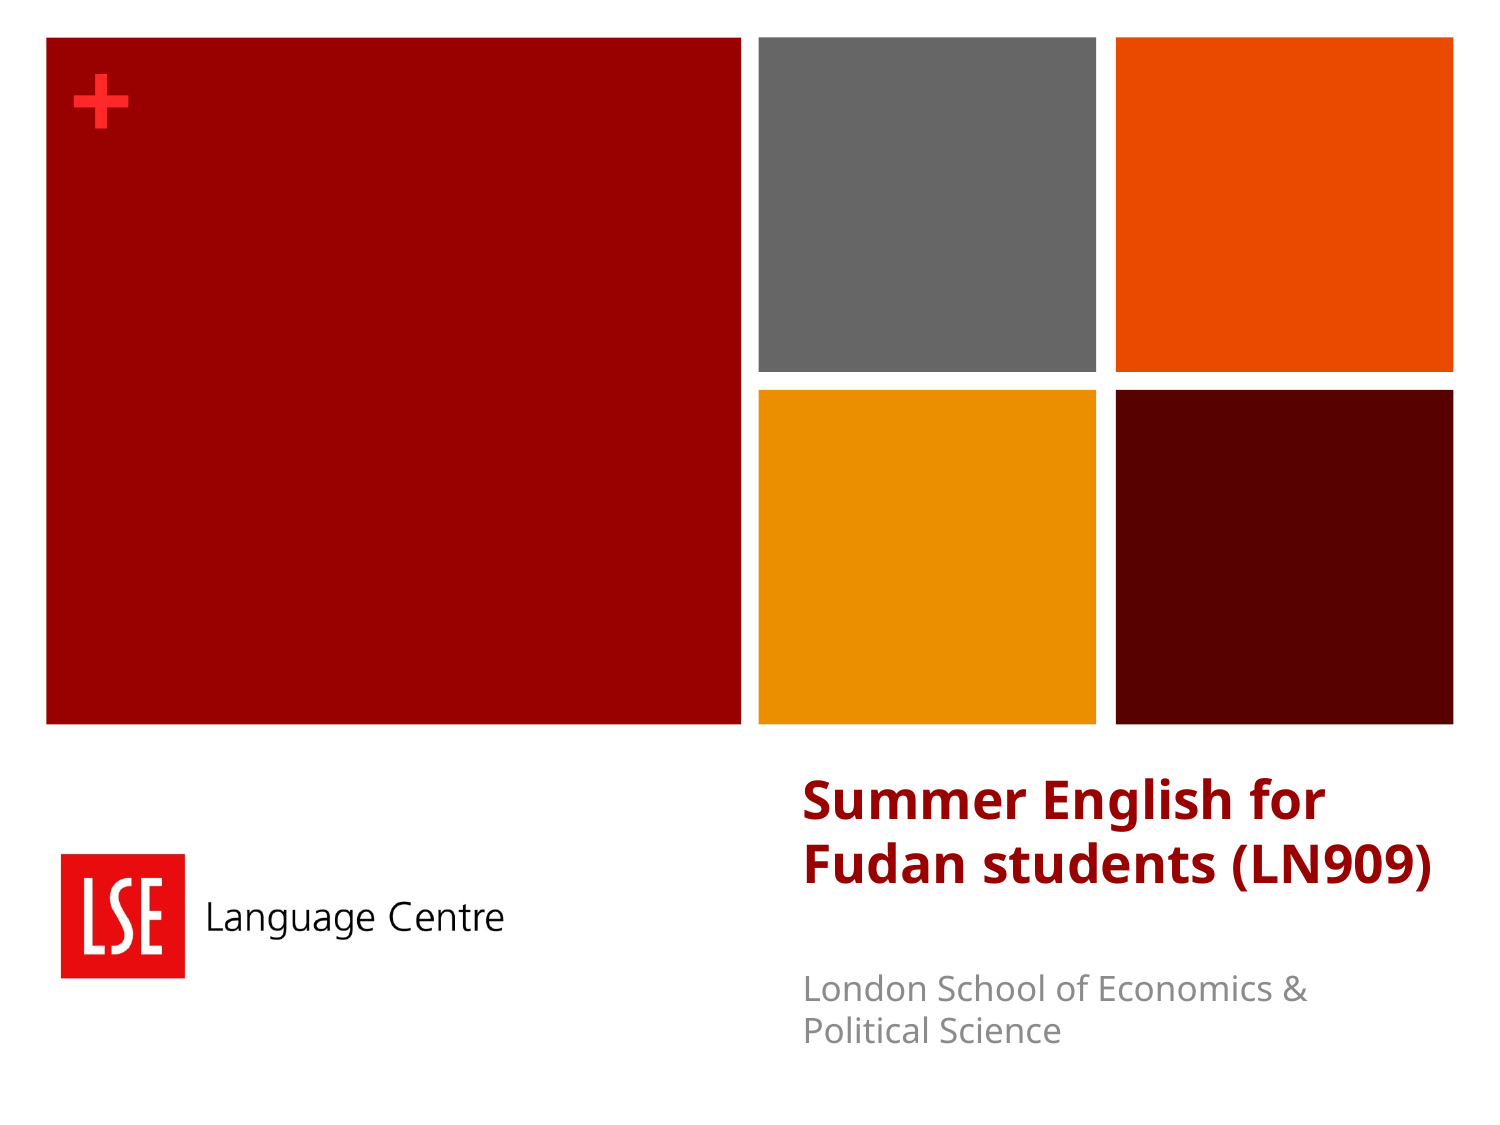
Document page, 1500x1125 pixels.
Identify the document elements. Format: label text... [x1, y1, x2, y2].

subtitle London School of Economics & Political Science [787, 881, 1450, 1059]
title Summer English for Fudan students (LN909) [787, 758, 1450, 881]
picture [40, 833, 521, 1005]
